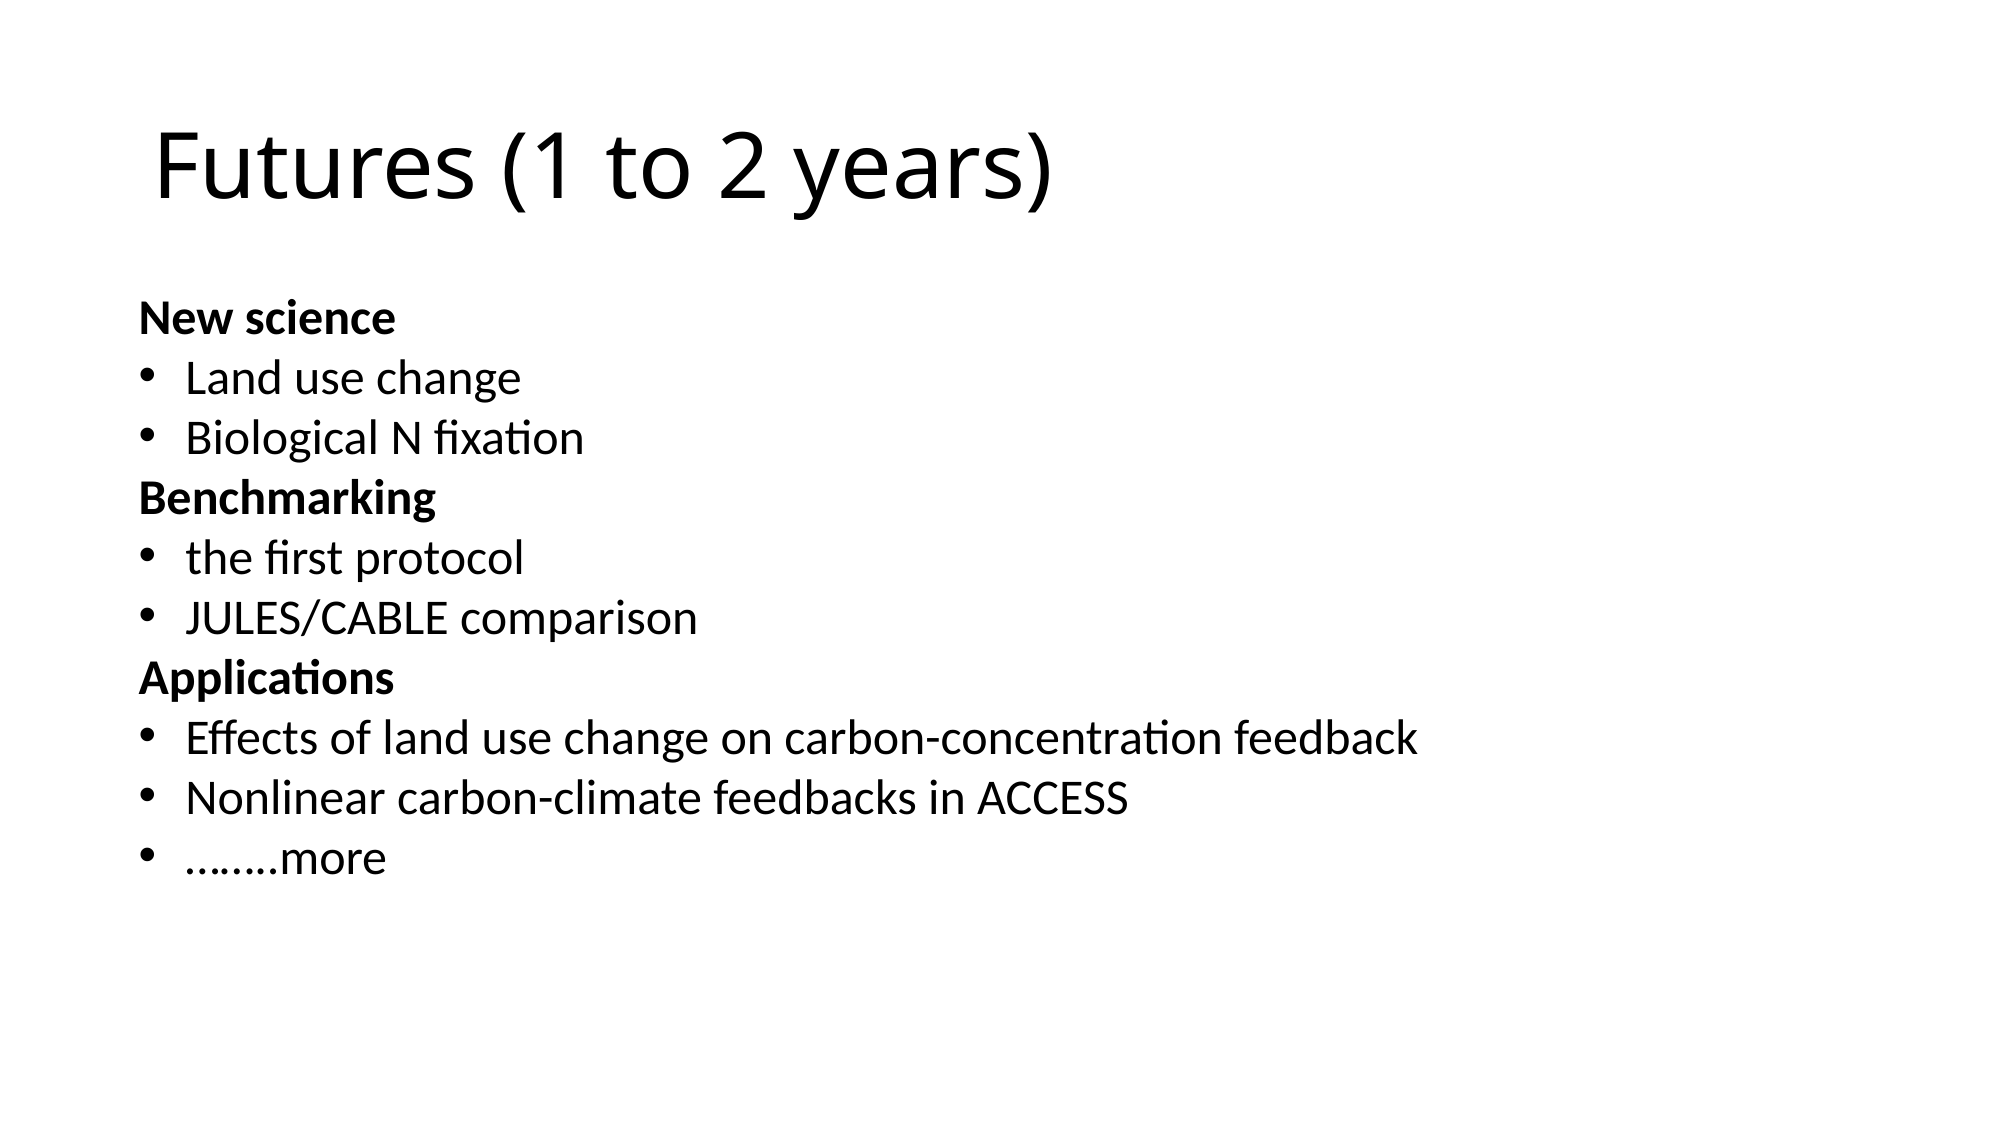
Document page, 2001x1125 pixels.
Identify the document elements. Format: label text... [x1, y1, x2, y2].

text_box New science Land use change Biological N fixation Benchmarking the first protocol JULES/CABLE comparison Applications Effects of land use change on carbon-concentration feedback Nonlinear carbon-climate feedbacks in ACCESS ……..more [123, 277, 1787, 982]
title Futures (1 to 2 years) [137, 59, 1863, 278]
